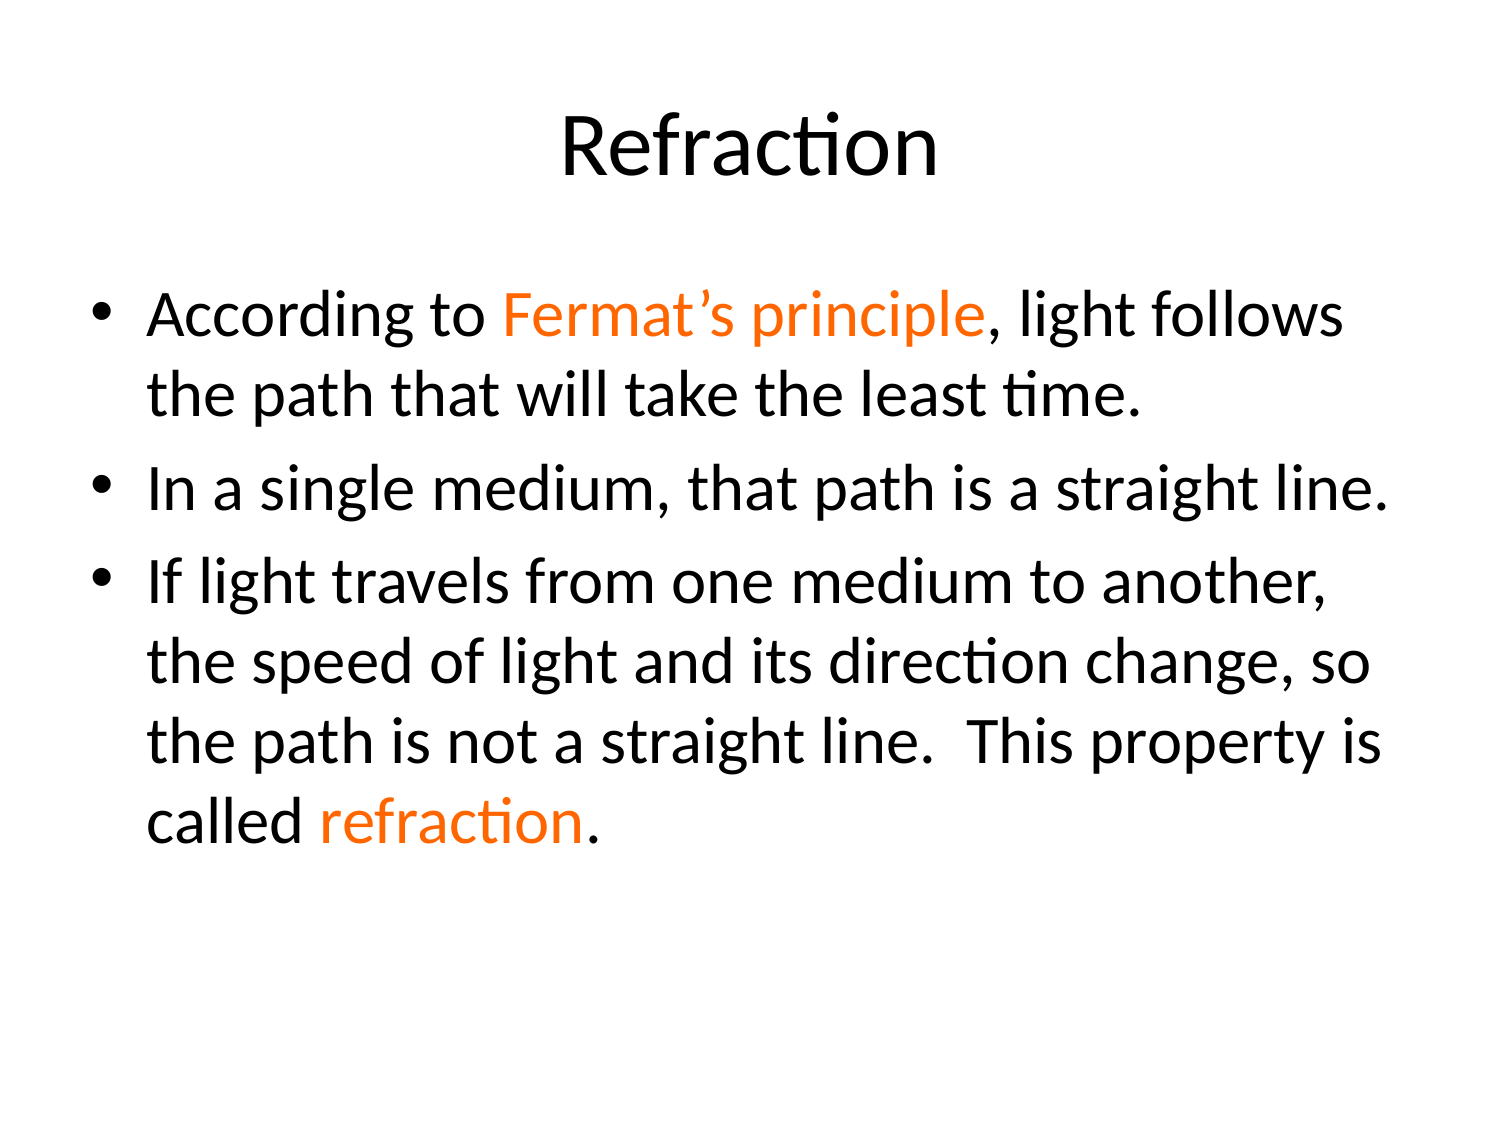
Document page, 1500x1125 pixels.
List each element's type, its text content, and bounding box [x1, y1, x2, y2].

list According to Fermat’s principle, light follows the path that will take the least time. In a single medium, that path is a straight line. If light travels from one medium to another, the speed of light and its direction change, so the path is not a straight line. This property is called refraction. [75, 262, 1425, 1005]
title Refraction [75, 45, 1425, 233]
